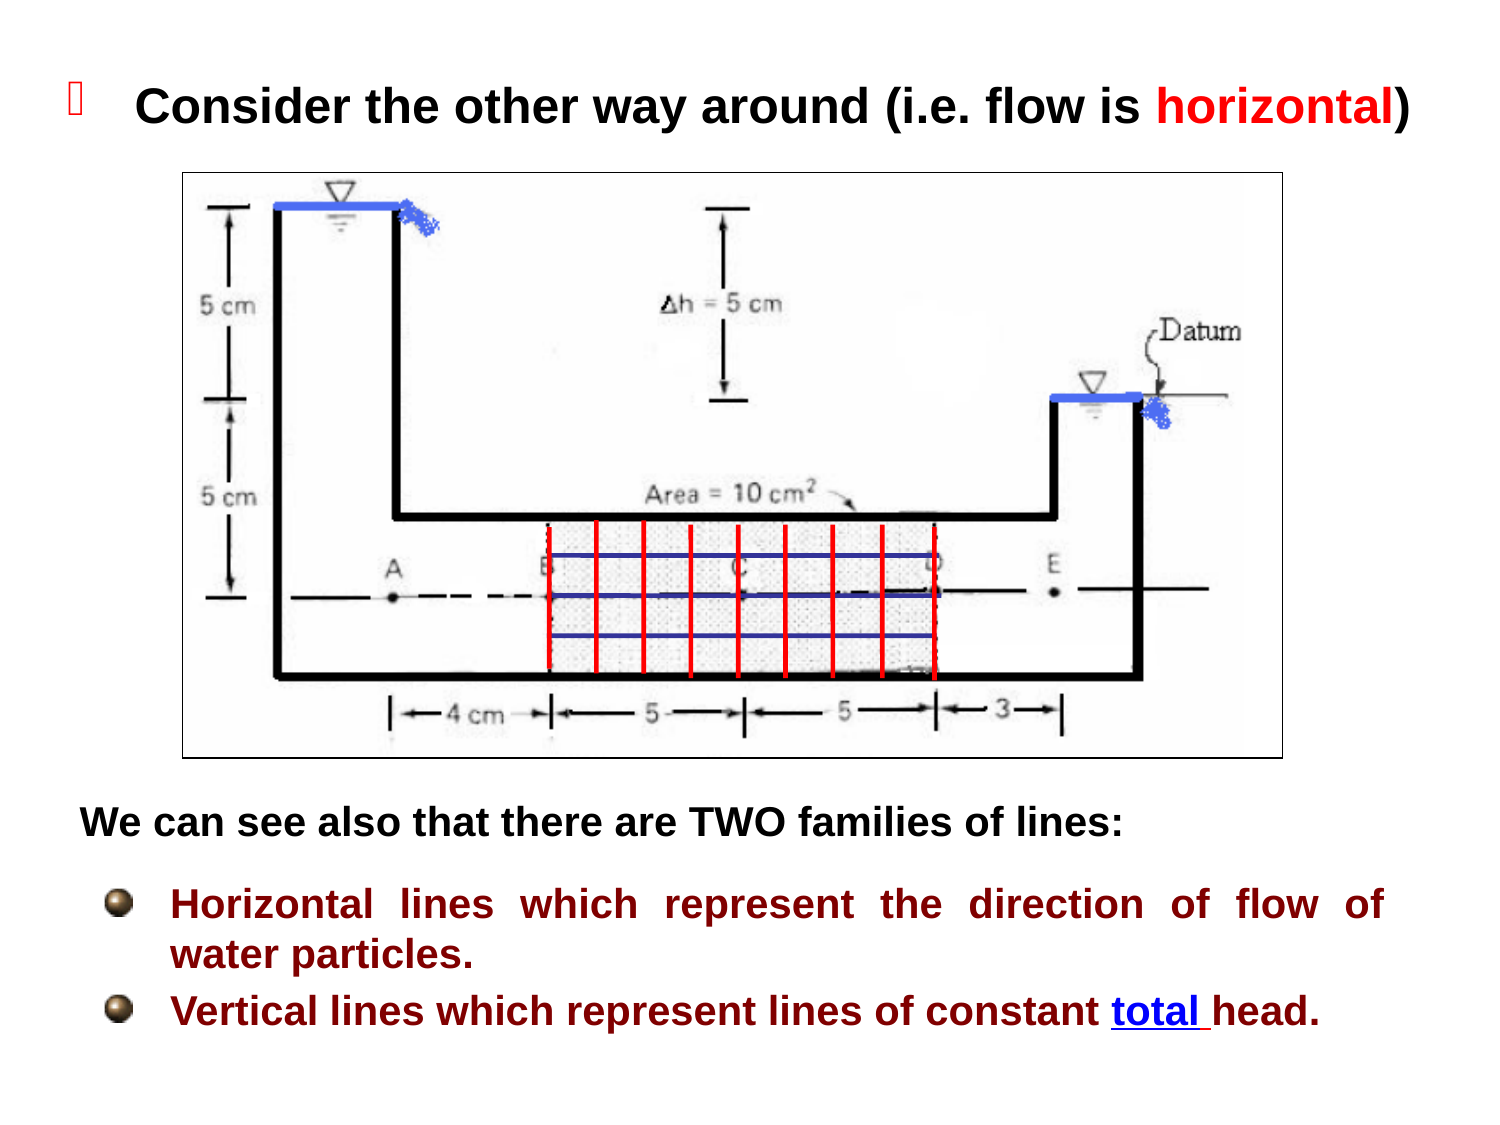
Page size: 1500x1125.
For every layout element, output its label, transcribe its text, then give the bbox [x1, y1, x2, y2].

text_box Consider the other way around (i.e. flow is horizontal) [53, 66, 1447, 142]
text_box Vertical lines which represent lines of constant total head. [88, 976, 1400, 1041]
picture [103, 887, 133, 917]
text_box Horizontal lines which represent the direction of flow of water particles. [88, 869, 1400, 976]
picture [182, 172, 1282, 758]
text_box We can see also that there are TWO families of lines: [64, 786, 1164, 852]
picture [103, 993, 133, 1023]
